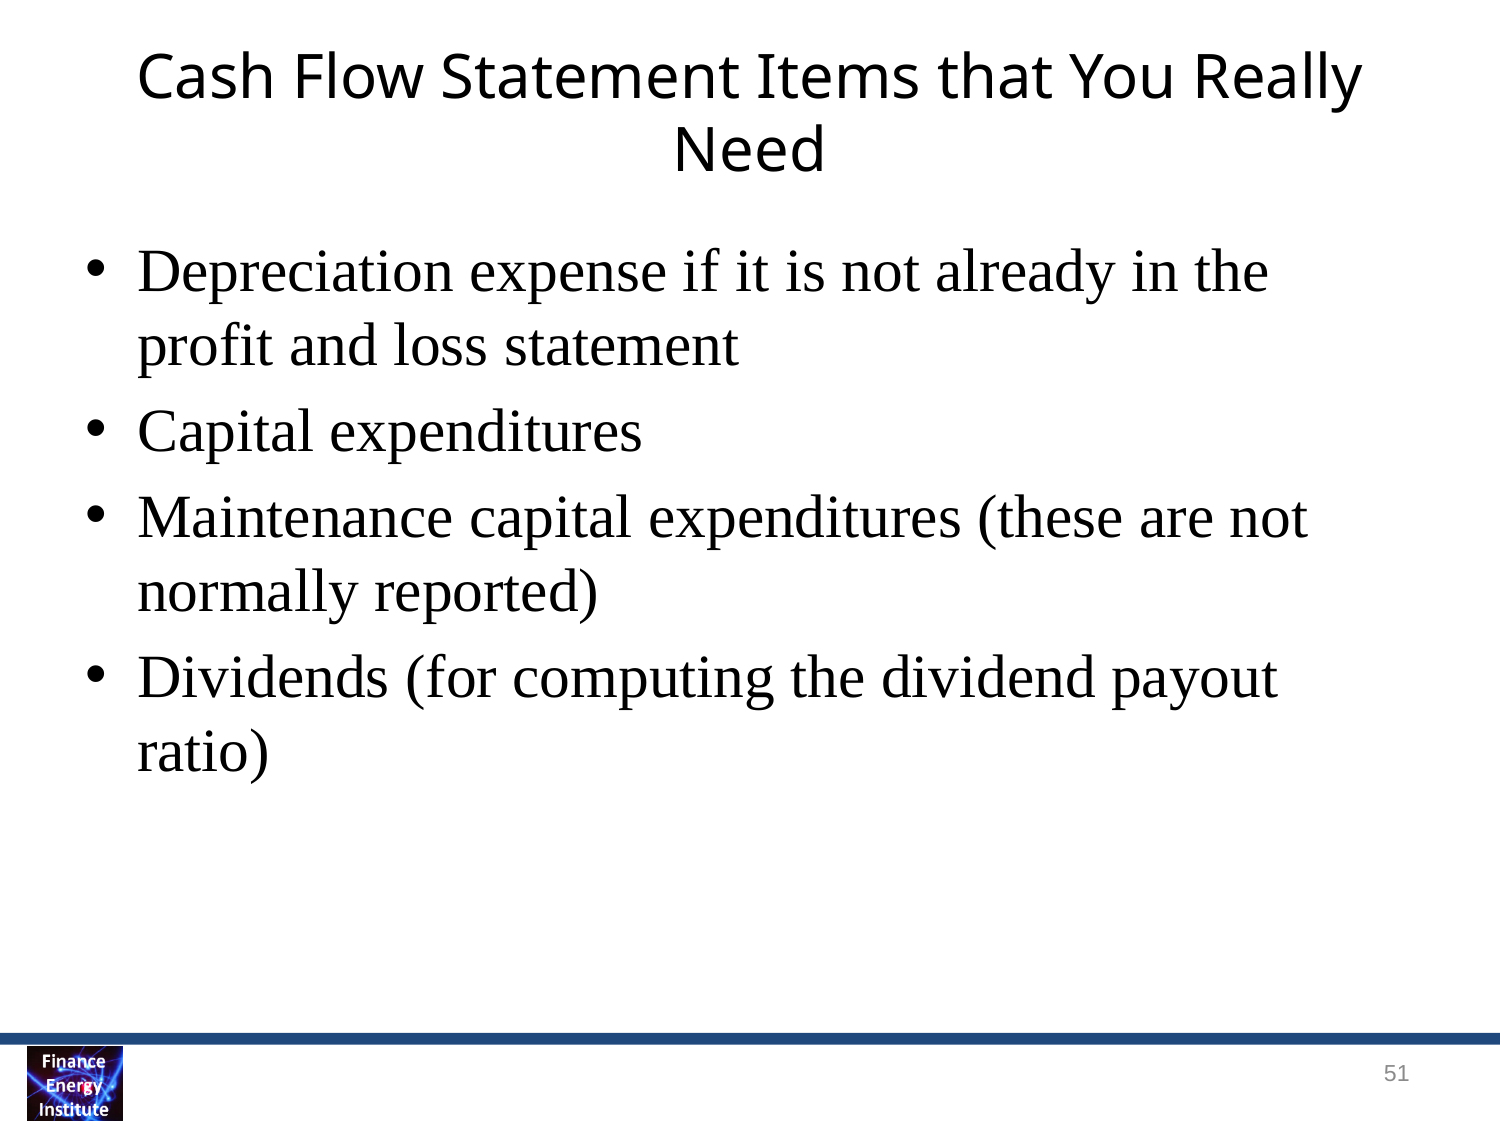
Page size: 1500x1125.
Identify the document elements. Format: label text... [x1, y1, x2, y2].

title Cash Flow Statement Items that You Really Need [70, 56, 1430, 164]
list Depreciation expense if it is not already in the profit and loss statement Capital expenditures Maintenance capital expenditures (these are not normally reported) Dividends (for computing the dividend payout ratio) [70, 222, 1430, 1032]
picture [27, 1046, 123, 1121]
slide_number 51 [1074, 1042, 1425, 1103]
